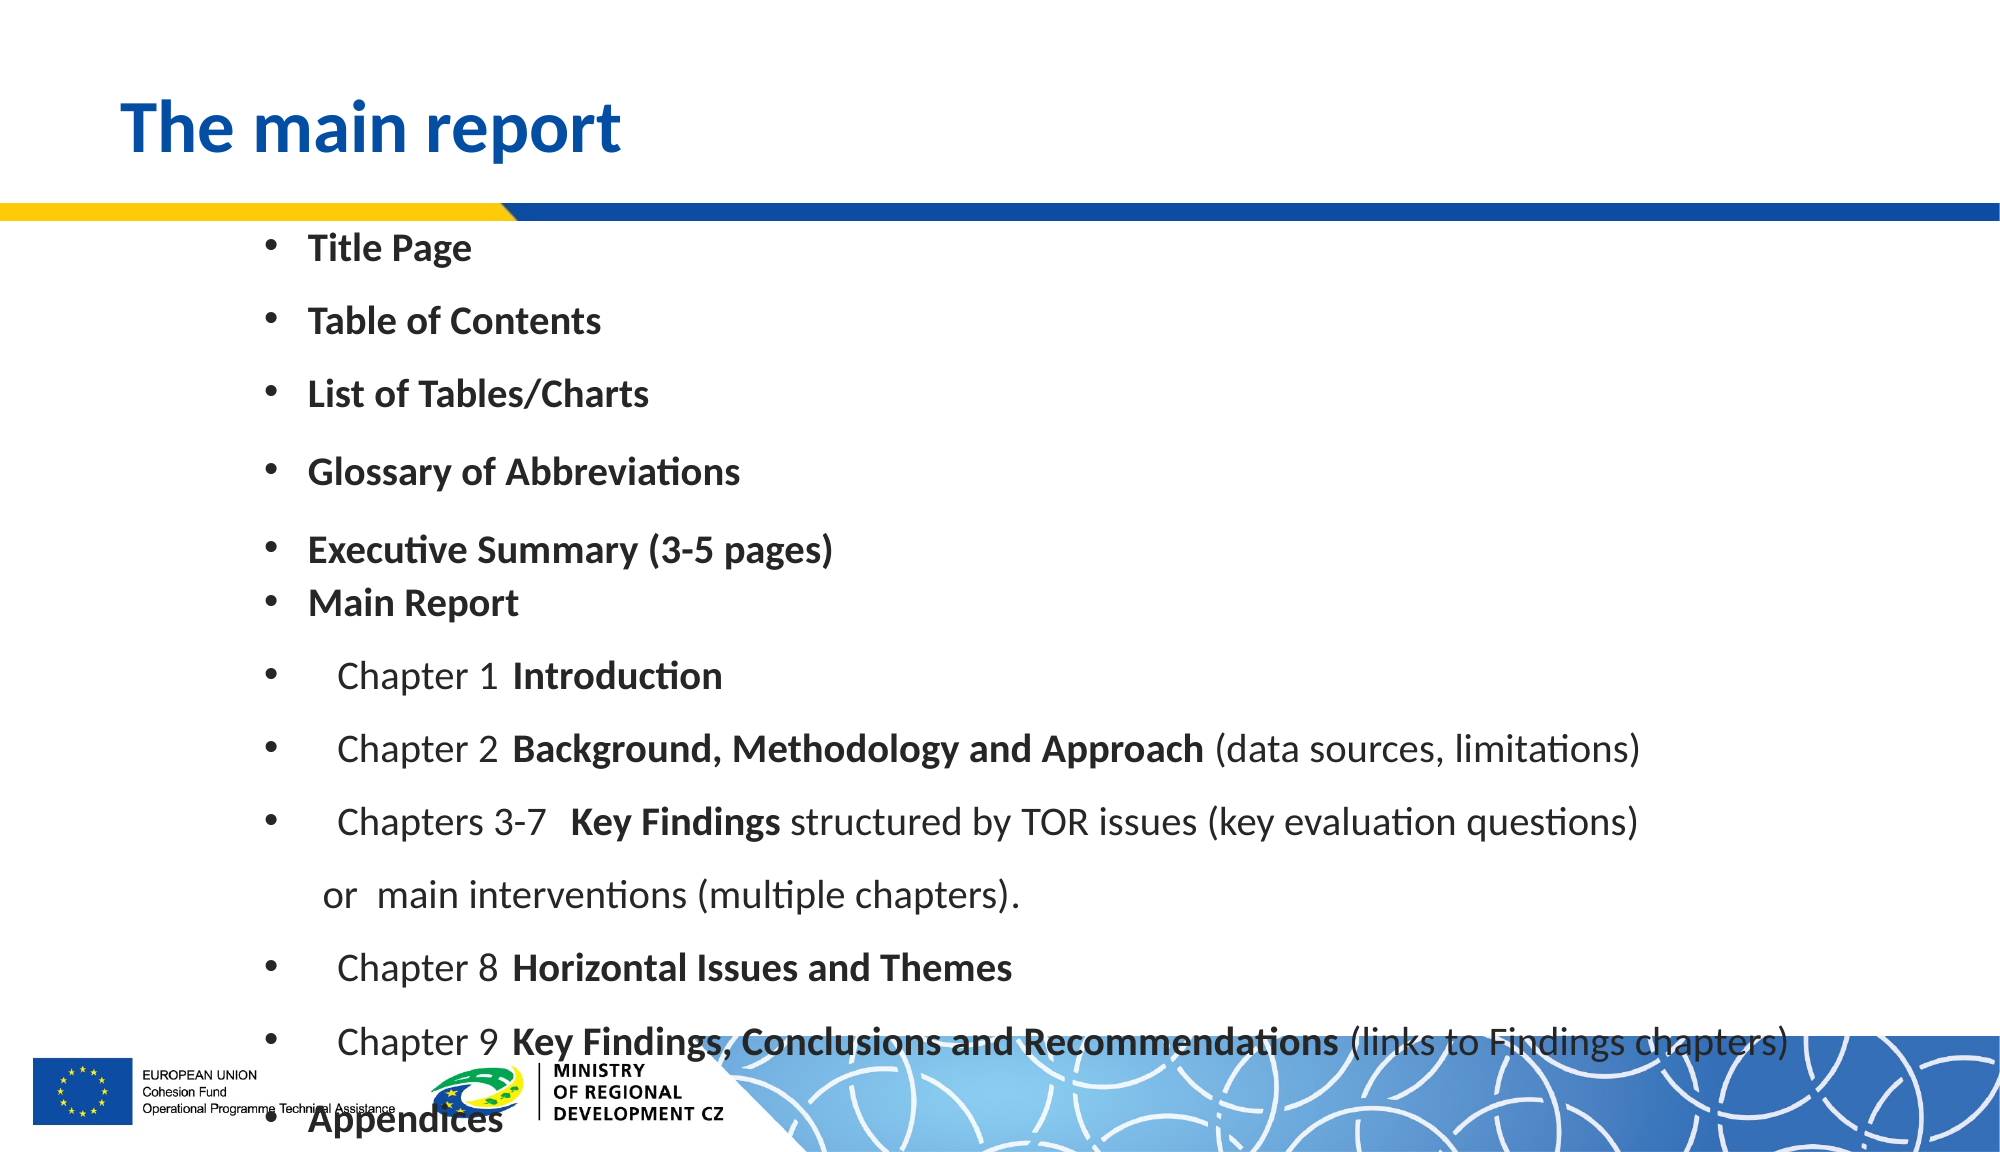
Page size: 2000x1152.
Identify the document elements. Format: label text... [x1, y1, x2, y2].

list Title Page Table of Contents List of Tables/Charts Glossary of Abbreviations Executive Summary (3-5 pages) Main Report Chapter 1 Introduction Chapter 2 Background, Methodology and Approach (data sources, limitations) Chapters 3-7 Key Findings structured by TOR issues (key evaluation questions) or main interventions (multiple chapters). Chapter 8 Horizontal Issues and Themes Chapter 9 Key Findings, Conclusions and Recommendations (links to Findings chapters) Appendices [243, 186, 2000, 1152]
picture [0, 203, 243, 221]
title The main report [99, 46, 1900, 198]
picture [0, 1036, 243, 1152]
